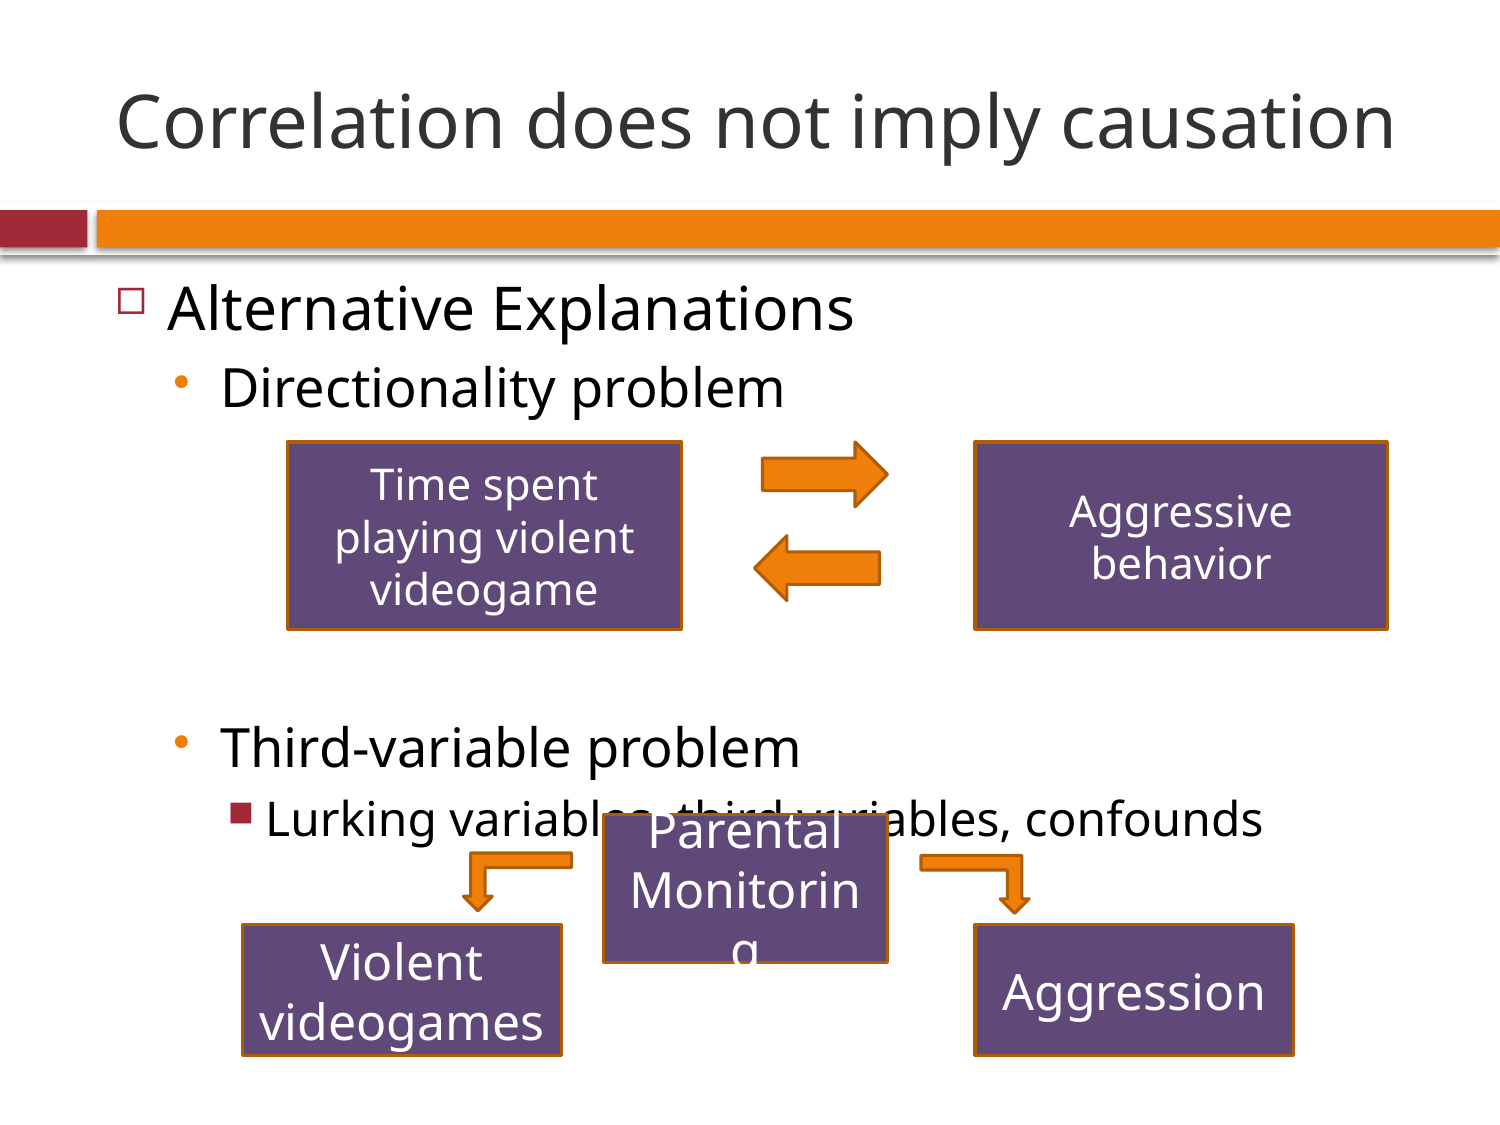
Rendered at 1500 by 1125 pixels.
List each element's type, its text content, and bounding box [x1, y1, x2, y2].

text_box Aggressive behavior [973, 440, 1389, 631]
text_box Time spent playing violent videogame [286, 440, 683, 631]
title Correlation does not imply causation [100, 37, 1438, 200]
list Alternative Explanations Directionality problem Third-variable problem Lurking variables, third variables, confounds [100, 262, 1438, 1000]
text_box Parental Monitoring [602, 813, 889, 964]
text_box Aggression [973, 923, 1295, 1057]
text_box [753, 534, 882, 603]
text_box [919, 853, 1031, 915]
text_box [760, 440, 889, 509]
text_box [461, 851, 574, 912]
text_box Violent videogames [241, 923, 563, 1057]
